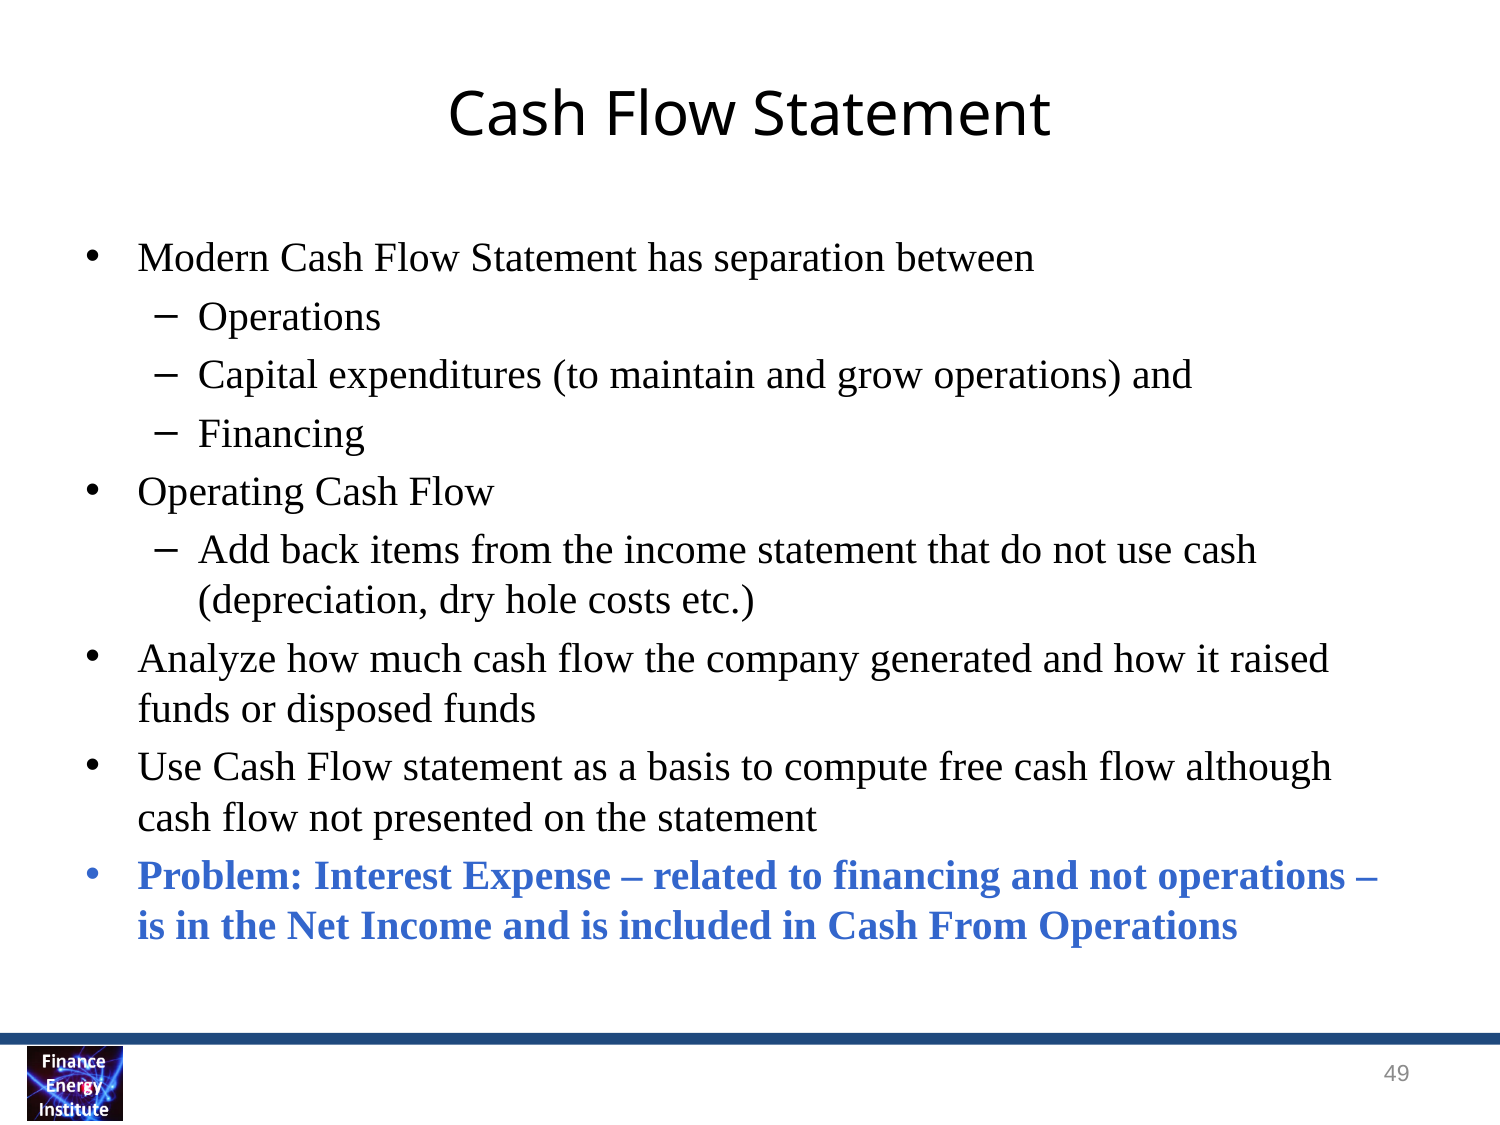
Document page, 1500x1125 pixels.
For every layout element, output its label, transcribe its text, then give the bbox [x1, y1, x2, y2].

title Cash Flow Statement [70, 56, 1430, 164]
slide_number 49 [1074, 1042, 1425, 1103]
list Modern Cash Flow Statement has separation between Operations Capital expenditures (to maintain and grow operations) and Financing Operating Cash Flow Add back items from the income statement that do not use cash (depreciation, dry hole costs etc.) Analyze how much cash flow the company generated and how it raised funds or disposed funds Use Cash Flow statement as a basis to compute free cash flow although cash flow not presented on the statement Problem: Interest Expense – related to financing and not operations – is in the Net Income and is included in Cash From Operations [70, 222, 1430, 1032]
picture [27, 1046, 123, 1121]
